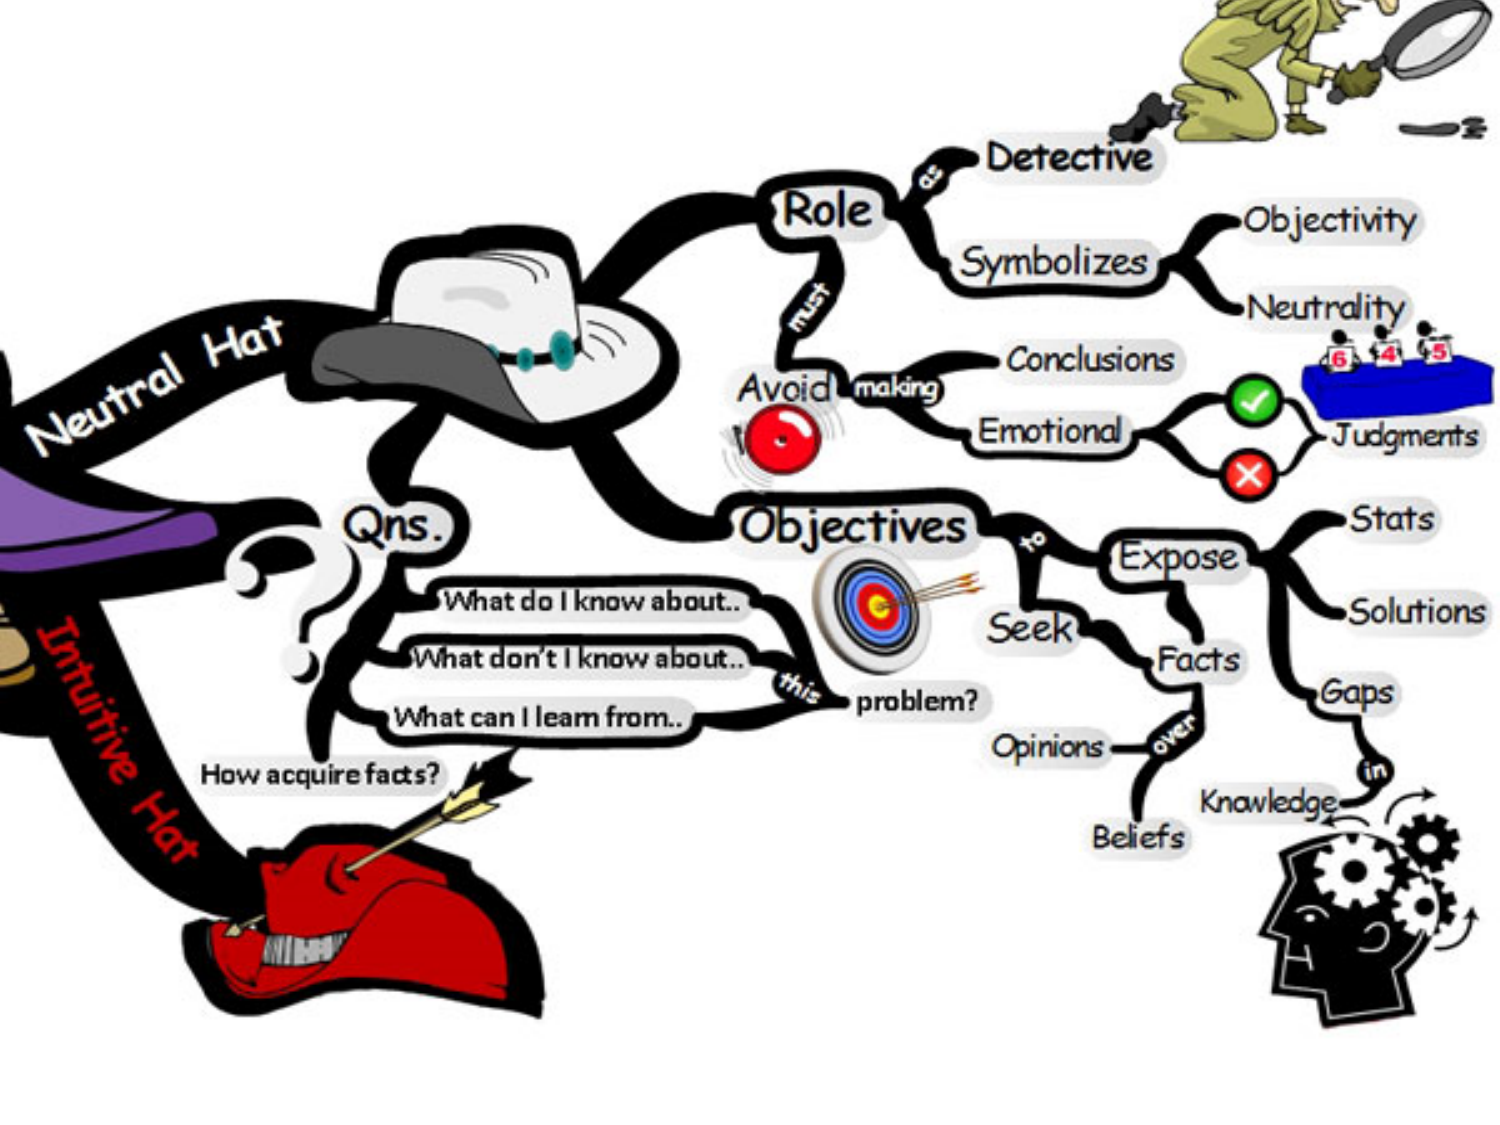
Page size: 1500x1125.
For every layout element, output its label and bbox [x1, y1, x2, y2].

list [0, 0, 1500, 1051]
